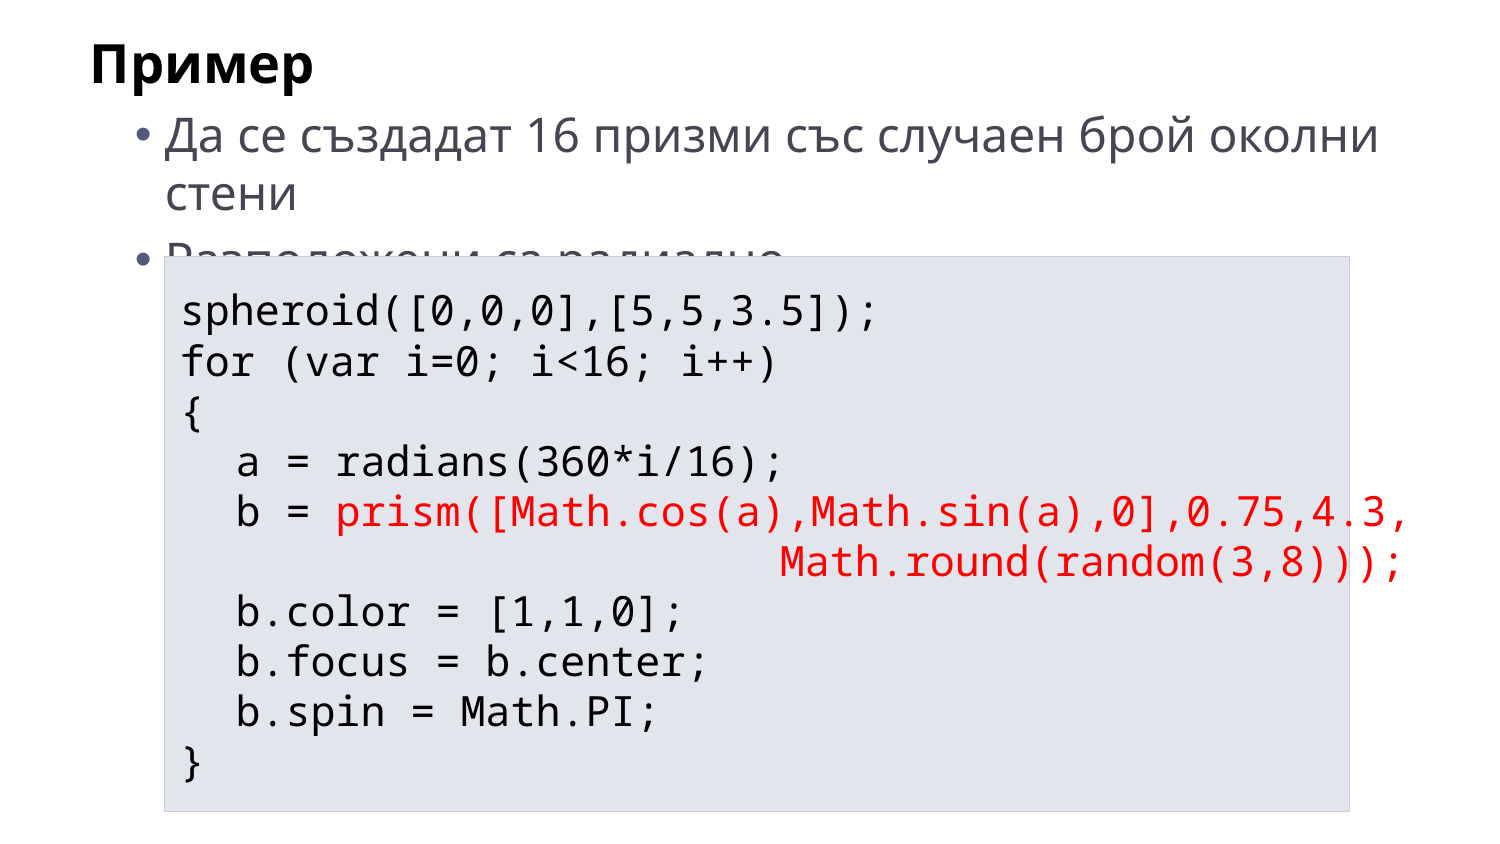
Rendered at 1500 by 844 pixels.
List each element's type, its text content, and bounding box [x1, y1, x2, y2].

text_box spheroid([0,0,0],[5,5,3.5]); for (var i=0; i<16; i++) { a = radians(360*i/16); b = prism([Math.cos(a),Math.sin(a),0],0.75,4.3, Math.round(random(3,8))); b.color = [1,1,0]; b.focus = b.center; b.spin = Math.PI; } [164, 256, 1350, 812]
list Пример Да се създадат 16 призми със случаен брой околни стени Разположени са радиално [75, 21, 1475, 835]
